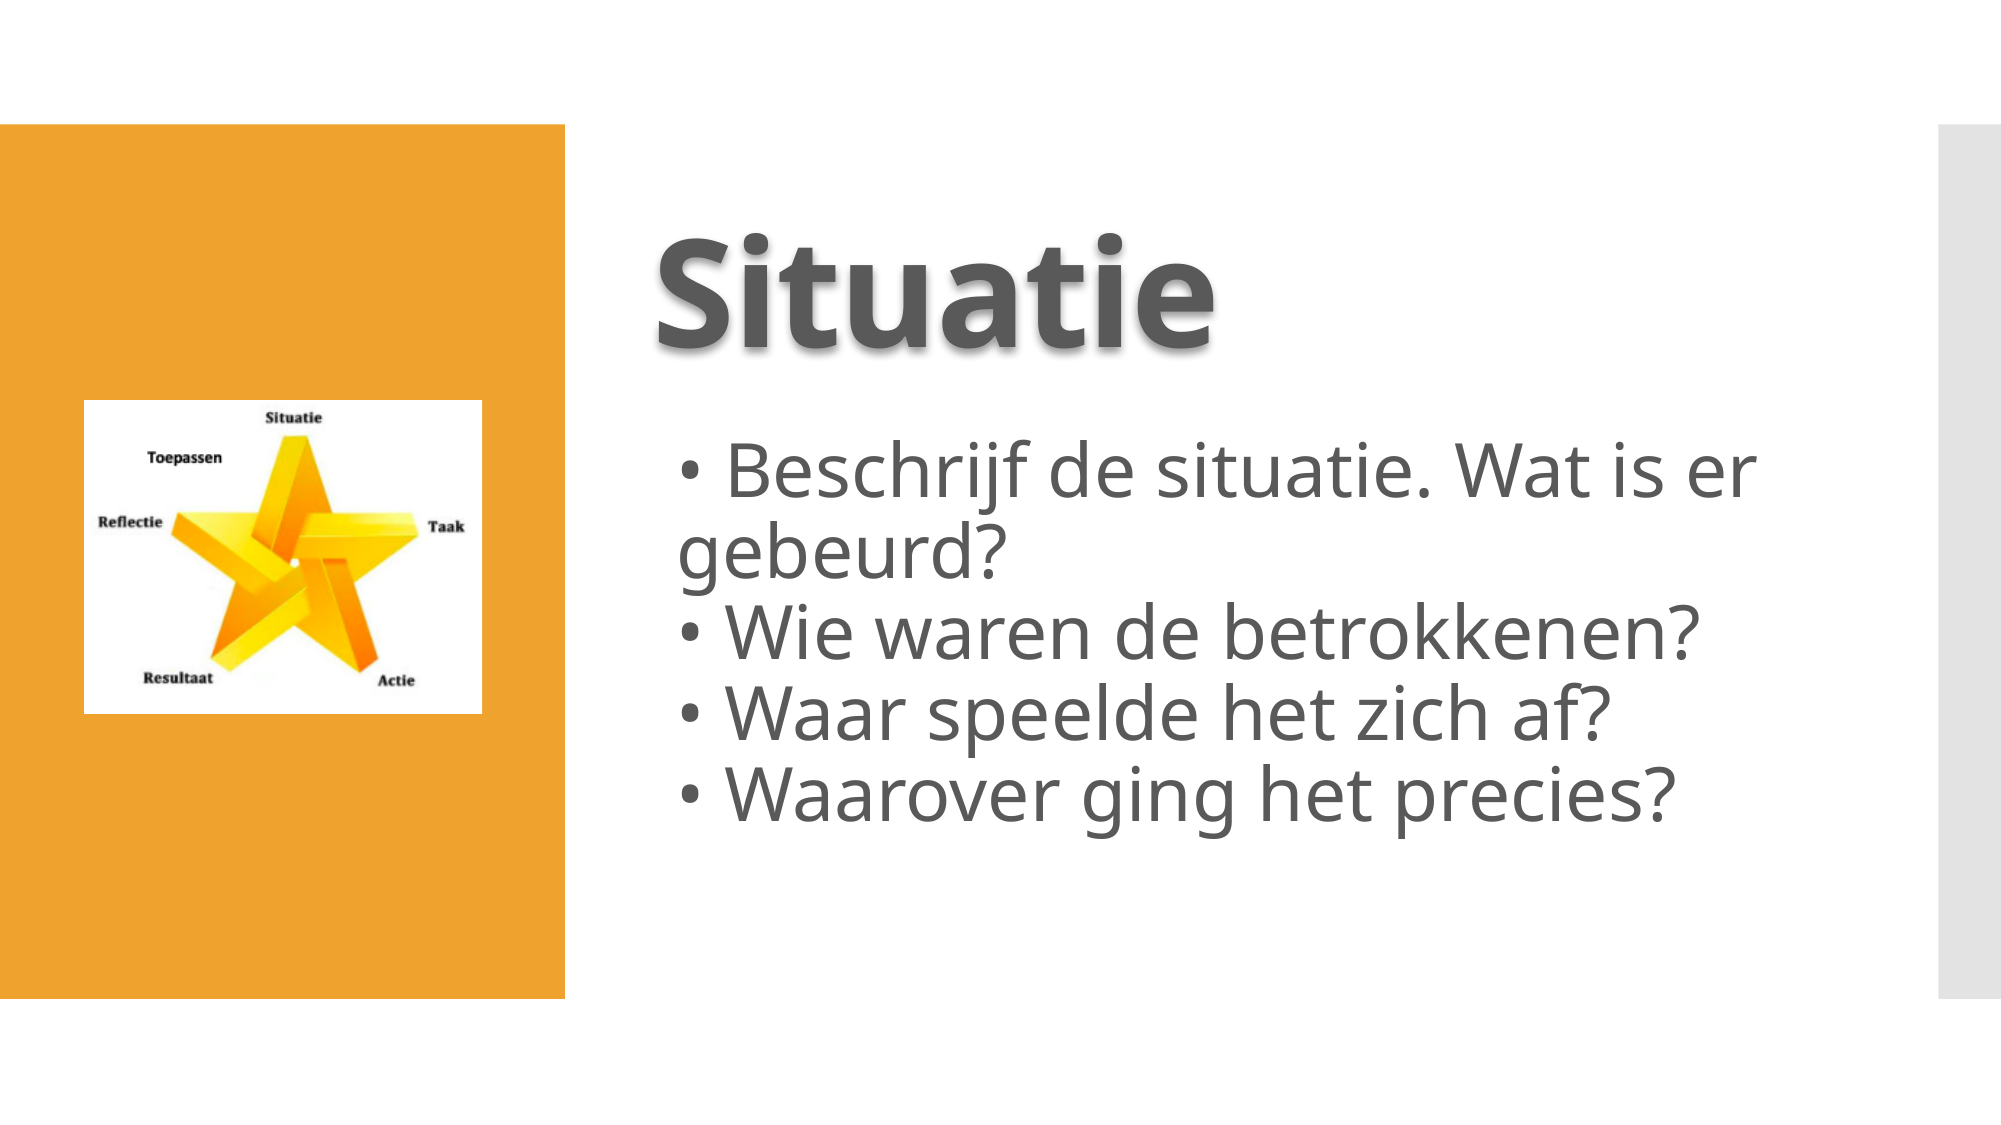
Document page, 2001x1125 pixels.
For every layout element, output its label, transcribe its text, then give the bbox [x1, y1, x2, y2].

list • Beschrijf de situatie. Wat is er gebeurd? • Wie waren de betrokkenen? • Waar speelde het zich af? • Waarover ging het precies? [661, 425, 1914, 1003]
picture [83, 400, 483, 715]
title Situatie [637, 190, 1835, 388]
